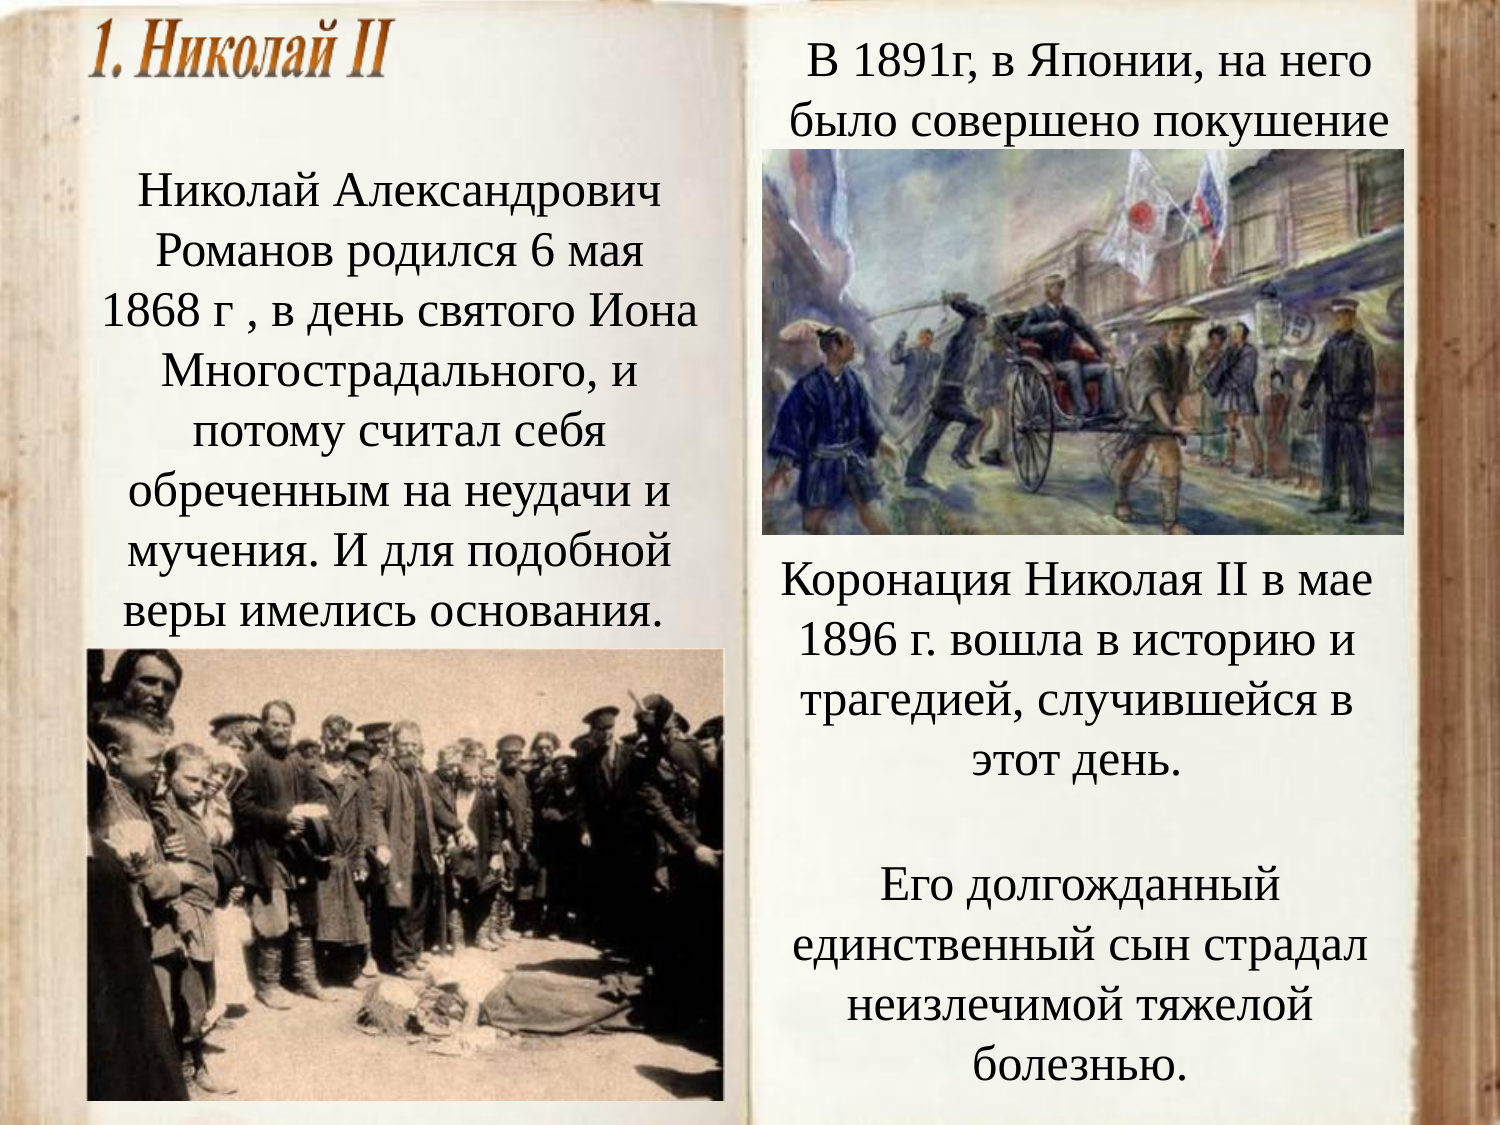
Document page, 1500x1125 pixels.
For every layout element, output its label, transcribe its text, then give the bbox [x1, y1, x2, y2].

text_box Николай Александрович Романов родился 6 мая 1868 г , в день святого Иона Многострадального, и потому считал себя обреченным на неудачи и мучения. И для подобной веры имелись основания. [84, 148, 715, 644]
text_box В 1891г, в Японии, на него было совершено покушение [761, 18, 1418, 154]
text_box Его долгожданный единственный сын страдал неизлечимой тяжелой болезнью. [755, 843, 1406, 1099]
picture [0, 0, 1500, 1125]
text_box Коронация Николая II в мае 1896 г. вошла в историю и трагедией, случившейся в этот день. [750, 538, 1404, 793]
